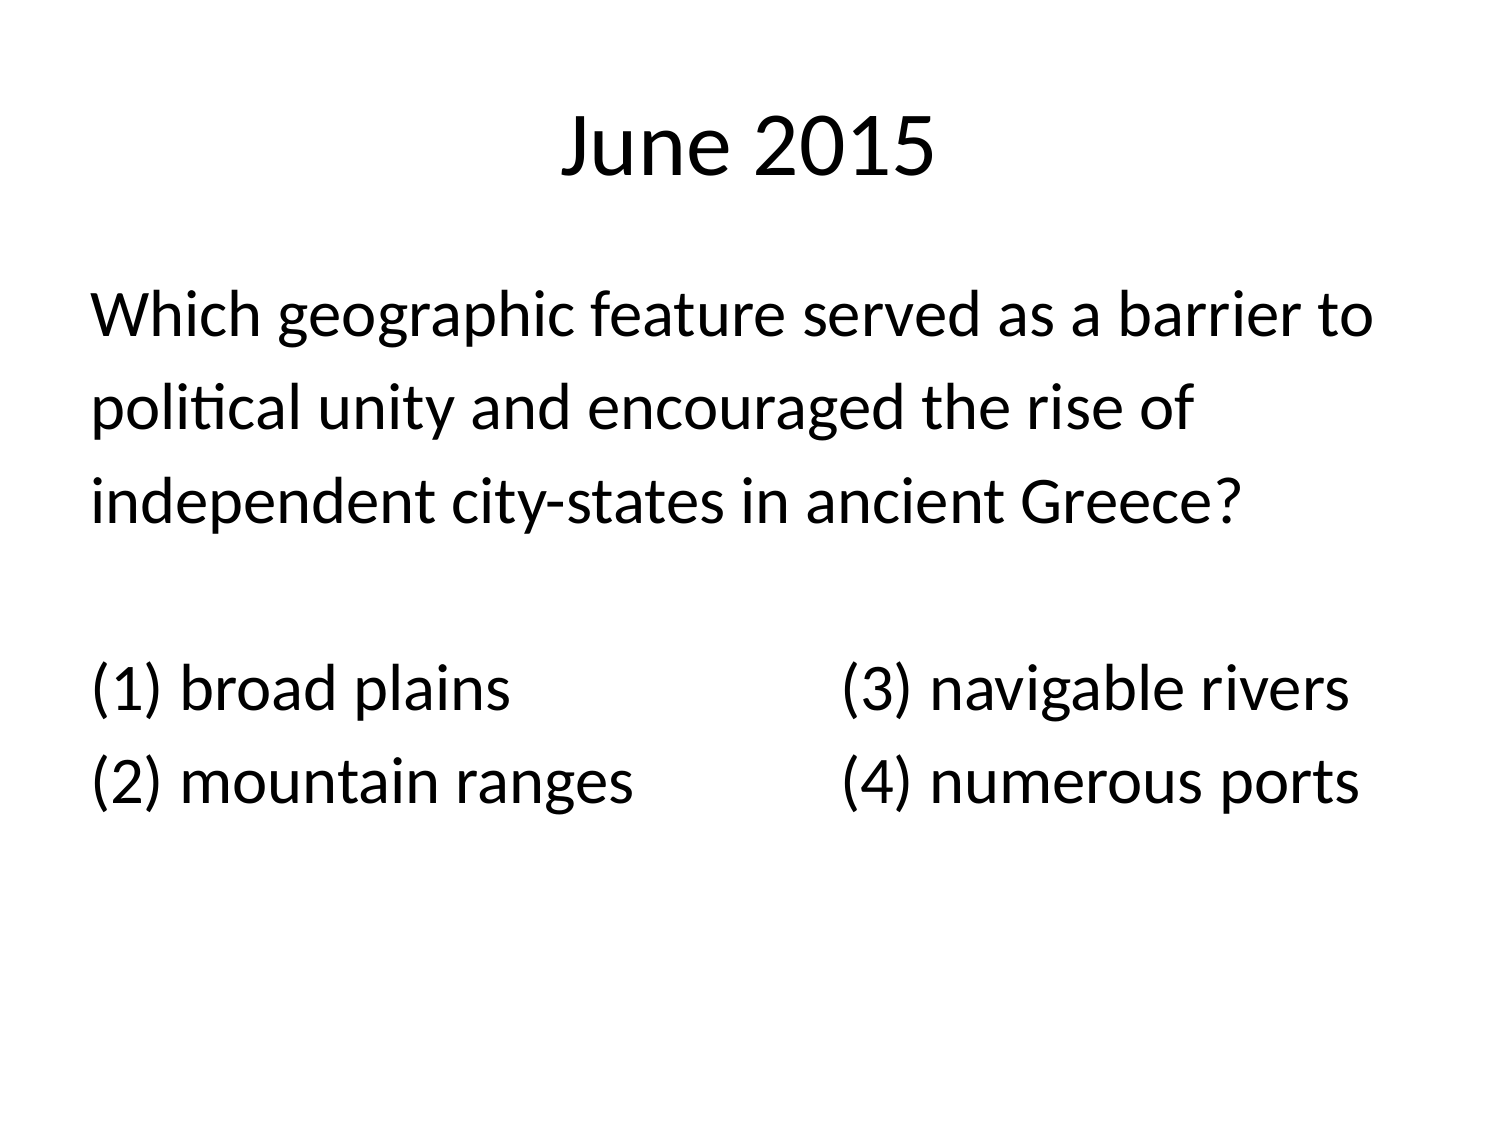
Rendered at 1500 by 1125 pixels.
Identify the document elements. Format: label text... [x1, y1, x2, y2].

title June 2015 [75, 45, 1425, 233]
list Which geographic feature served as a barrier to political unity and encouraged the rise of independent city-states in ancient Greece? (1) broad plains (3) navigable rivers (2) mountain ranges (4) numerous ports [75, 262, 1425, 1005]
